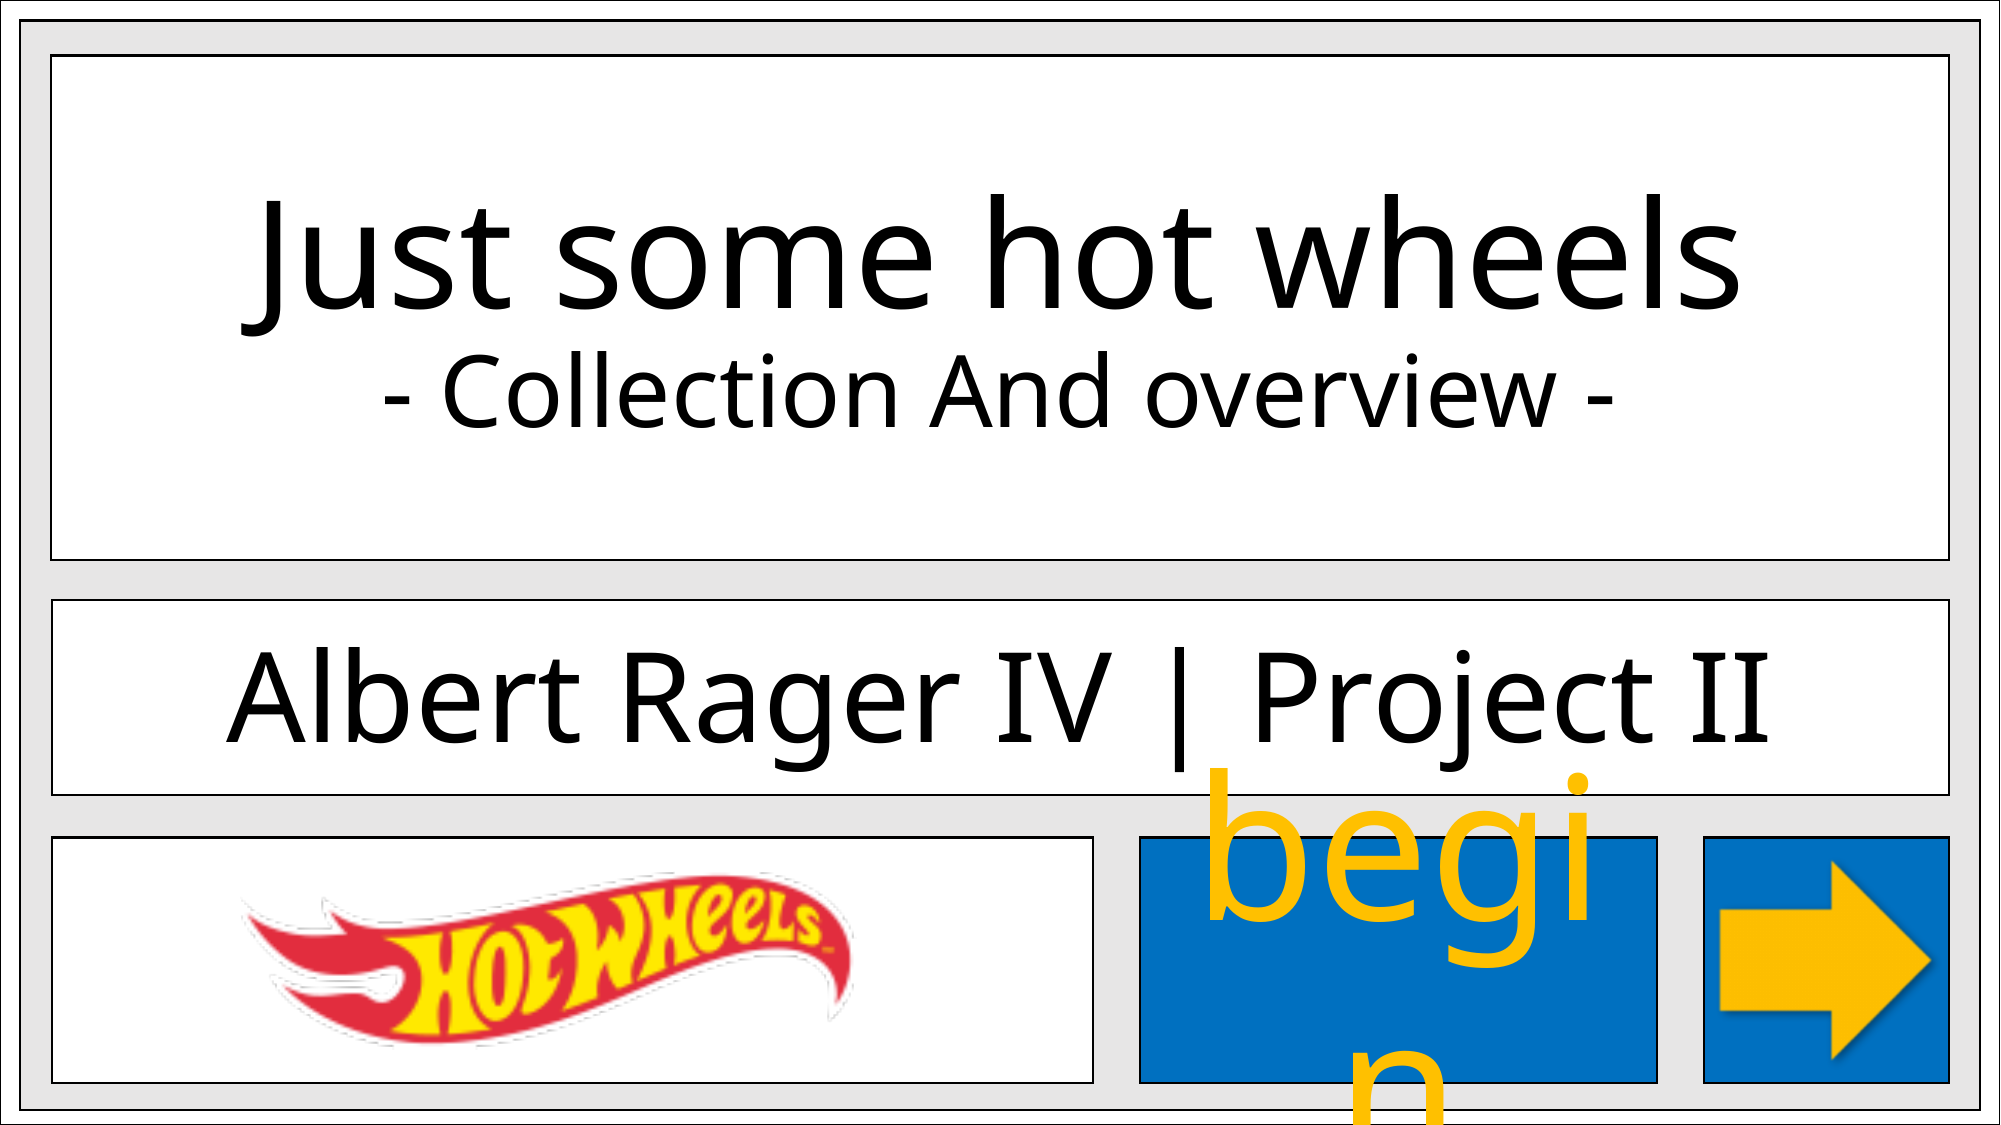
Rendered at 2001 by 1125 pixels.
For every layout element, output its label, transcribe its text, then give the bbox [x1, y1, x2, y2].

text_box [0, 0, 2000, 1125]
text_box [51, 599, 1950, 796]
picture [240, 871, 857, 1050]
text_box [1703, 836, 1950, 1084]
text_box [51, 836, 1094, 1084]
text_box [50, 54, 1950, 561]
text_box [19, 19, 1981, 1111]
text_box Just some hot wheels - Collection And overview - [68, 169, 1931, 457]
text_box begin [1139, 836, 1658, 1084]
title Albert Rager IV | Project II [68, 600, 1932, 778]
text_box [1719, 860, 1931, 1060]
